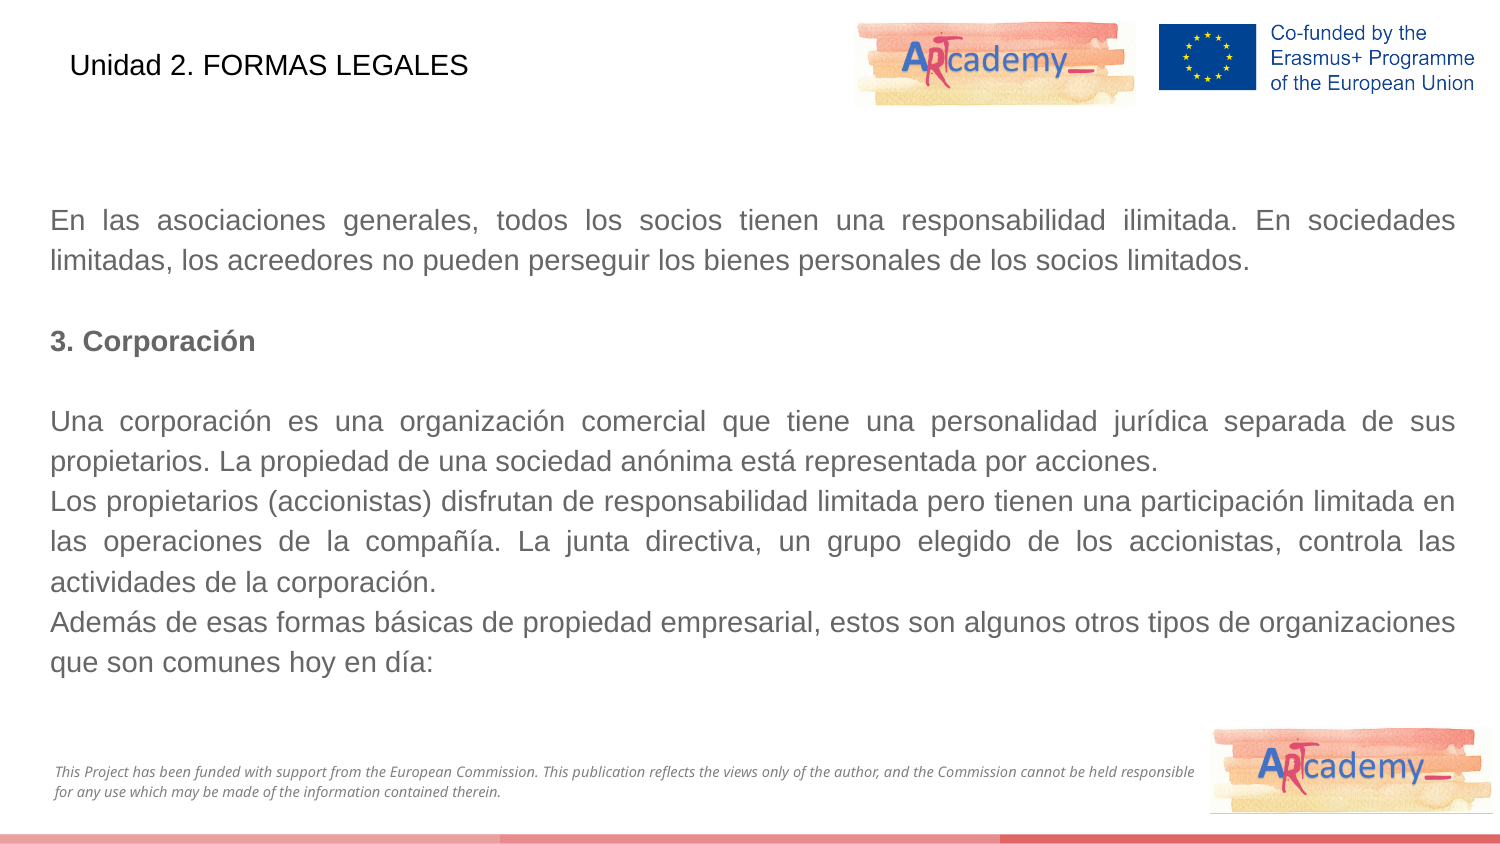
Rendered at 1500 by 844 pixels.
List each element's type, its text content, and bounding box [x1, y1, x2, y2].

picture [1210, 709, 1493, 844]
list En las asociaciones generales, todos los socios tienen una responsabilidad ilimitada. En sociedades limitadas, los acreedores no pueden perseguir los bienes personales de los socios limitados. 3. Corporación Una corporación es una organización comercial que tiene una personalidad jurídica separada de sus propietarios. La propiedad de una sociedad anónima está representada por acciones. Los propietarios (accionistas) disfrutan de responsabilidad limitada pero tienen una participación limitada en las operaciones de la compañía. La junta directiva, un grupo elegido de los accionistas, controla las actividades de la corporación. Además de esas formas básicas de propiedad empresarial, estos son algunos otros tipos de organizaciones que son comunes hoy en día: [16, 181, 1474, 707]
text_box Unidad 2. FORMAS LEGALES [54, 39, 533, 89]
picture [854, 2, 1137, 138]
text_box This Project has been funded with support from the European Commission. This publication reflects the views only of the author, and the Commission cannot be held responsible for any use which may be made of the information contained therein. [39, 754, 1205, 799]
picture [1158, 24, 1474, 94]
